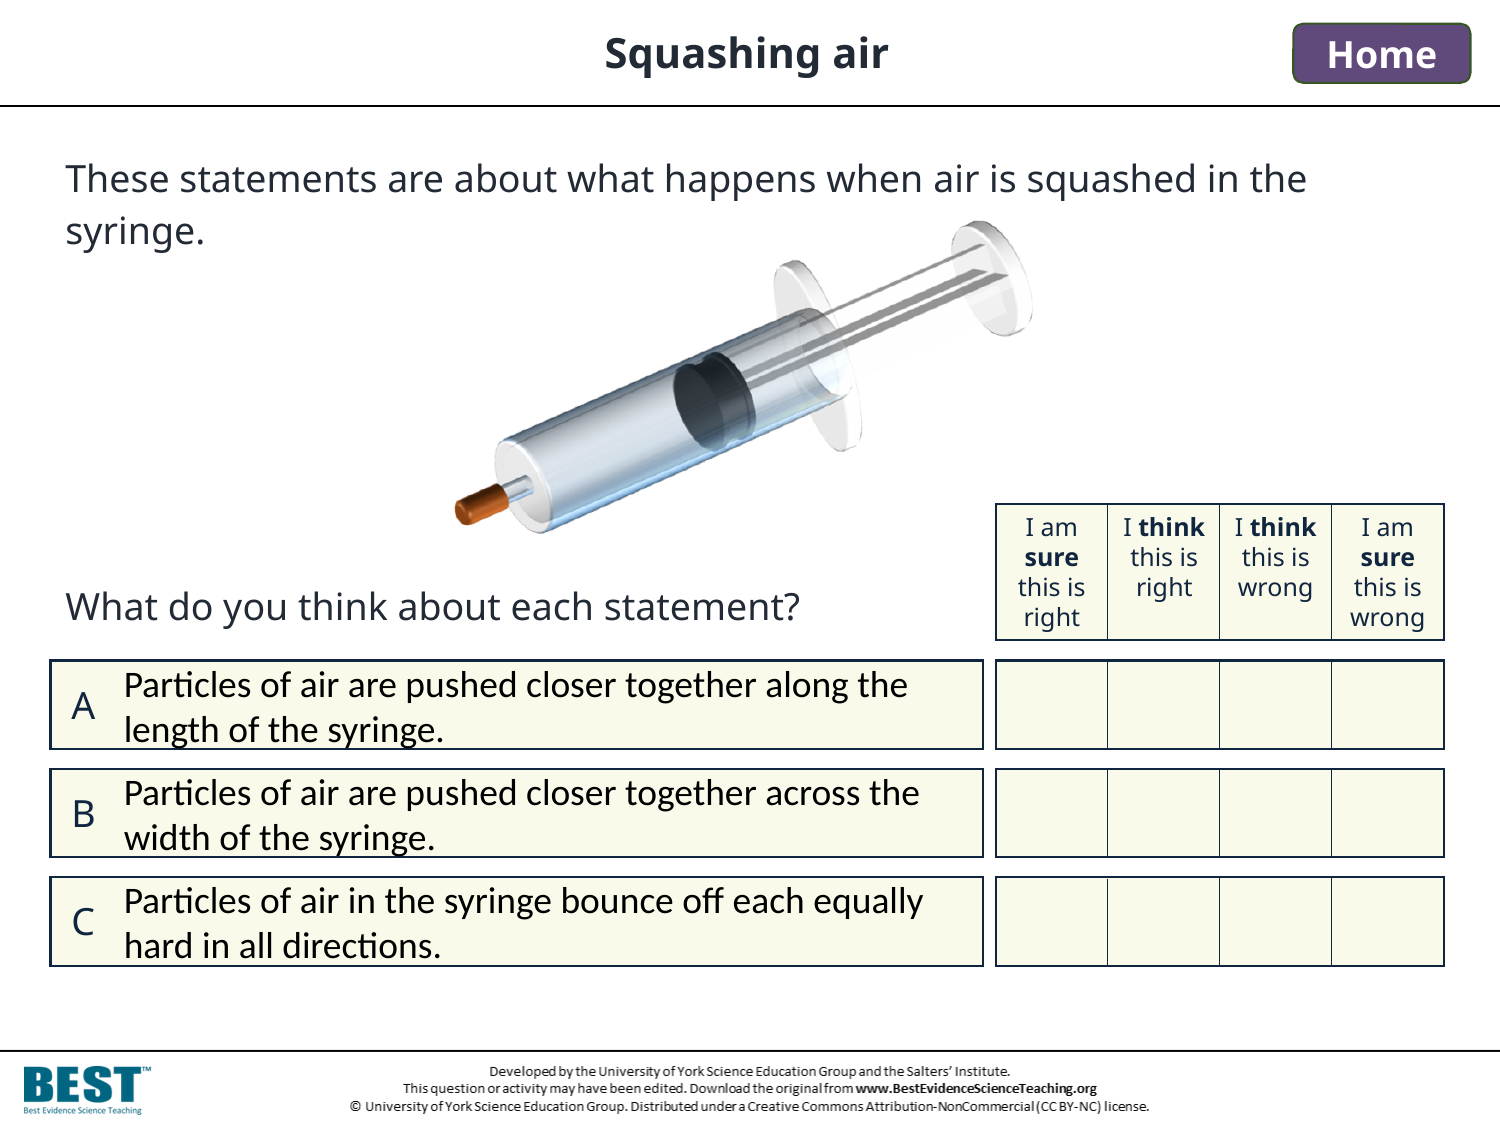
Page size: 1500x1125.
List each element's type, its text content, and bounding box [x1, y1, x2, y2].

picture [0, 105, 1500, 1125]
text_box Squashing air [23, 4, 1471, 99]
text_box Home [1292, 22, 1472, 84]
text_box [995, 503, 1444, 642]
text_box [995, 660, 1444, 750]
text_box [995, 876, 1444, 968]
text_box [995, 768, 1444, 859]
